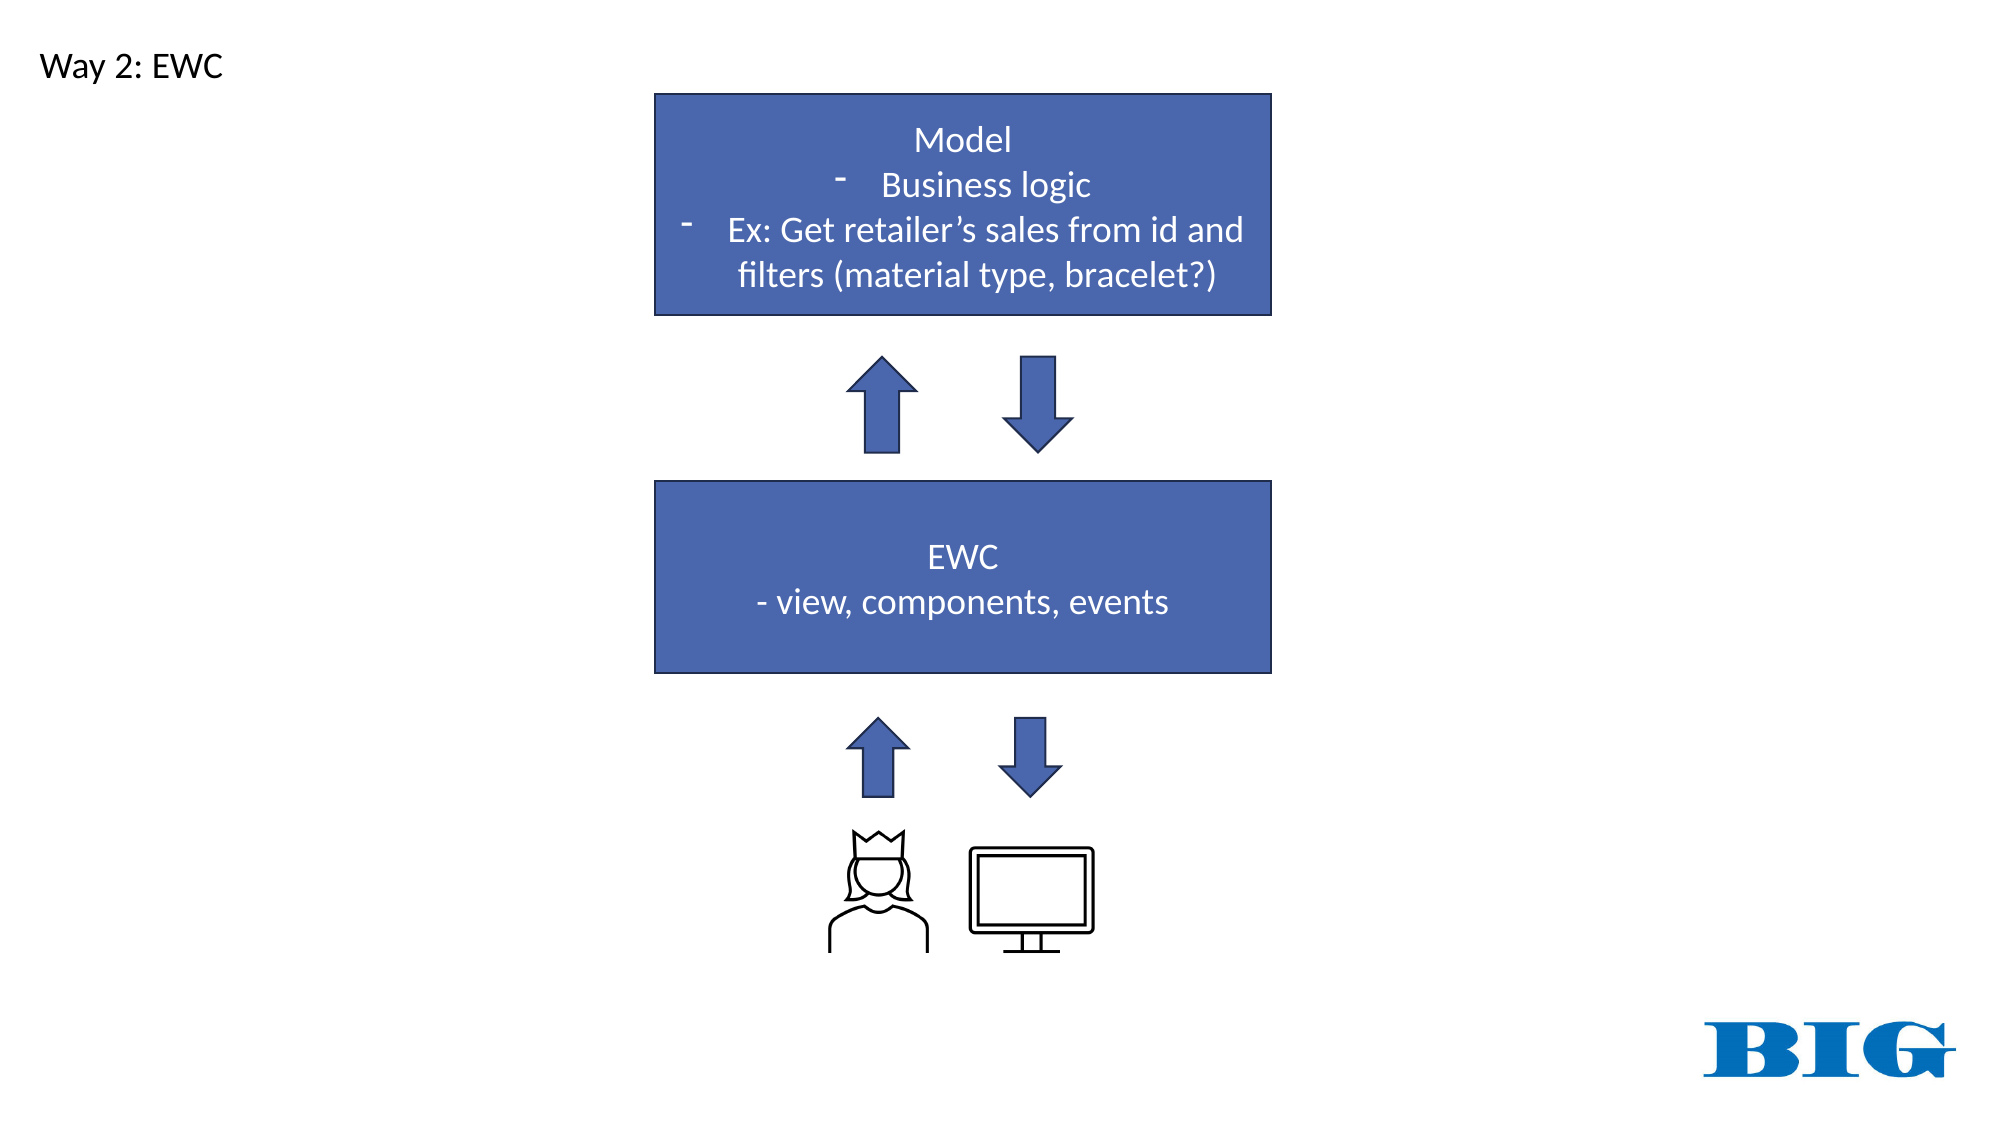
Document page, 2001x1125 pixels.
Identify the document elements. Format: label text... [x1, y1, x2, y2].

text_box [997, 716, 1064, 799]
picture [956, 824, 1107, 975]
picture [803, 824, 954, 975]
text_box EWC - view, components, events [654, 480, 1272, 674]
text_box [1001, 355, 1075, 454]
text_box [845, 355, 919, 454]
text_box Way 2: EWC [24, 33, 1335, 94]
text_box [845, 716, 911, 798]
text_box Model Business logic Ex: Get retailer’s sales from id and filters (material type, bracelet?) [654, 94, 1272, 316]
picture [1696, 1006, 1962, 1092]
